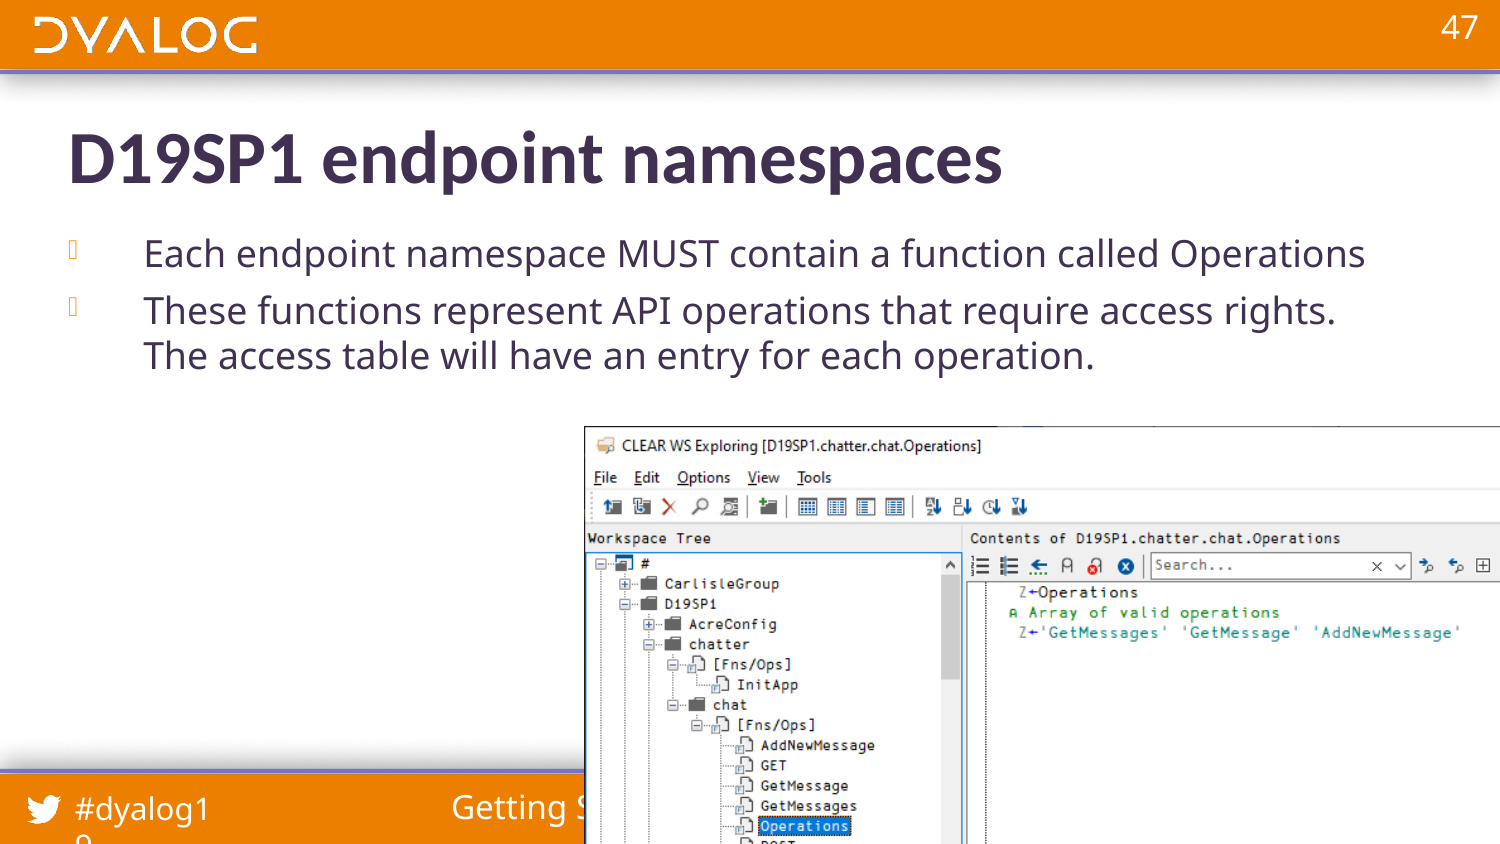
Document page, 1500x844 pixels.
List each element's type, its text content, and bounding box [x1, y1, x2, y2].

title D19SP1 endpoint namespaces [53, 104, 1444, 202]
picture [0, 426, 1500, 844]
list Each endpoint namespace MUST contain a function called Operations These functions represent API operations that require access rights. The access table will have an entry for each operation. [53, 222, 1424, 740]
picture [0, 0, 1500, 108]
